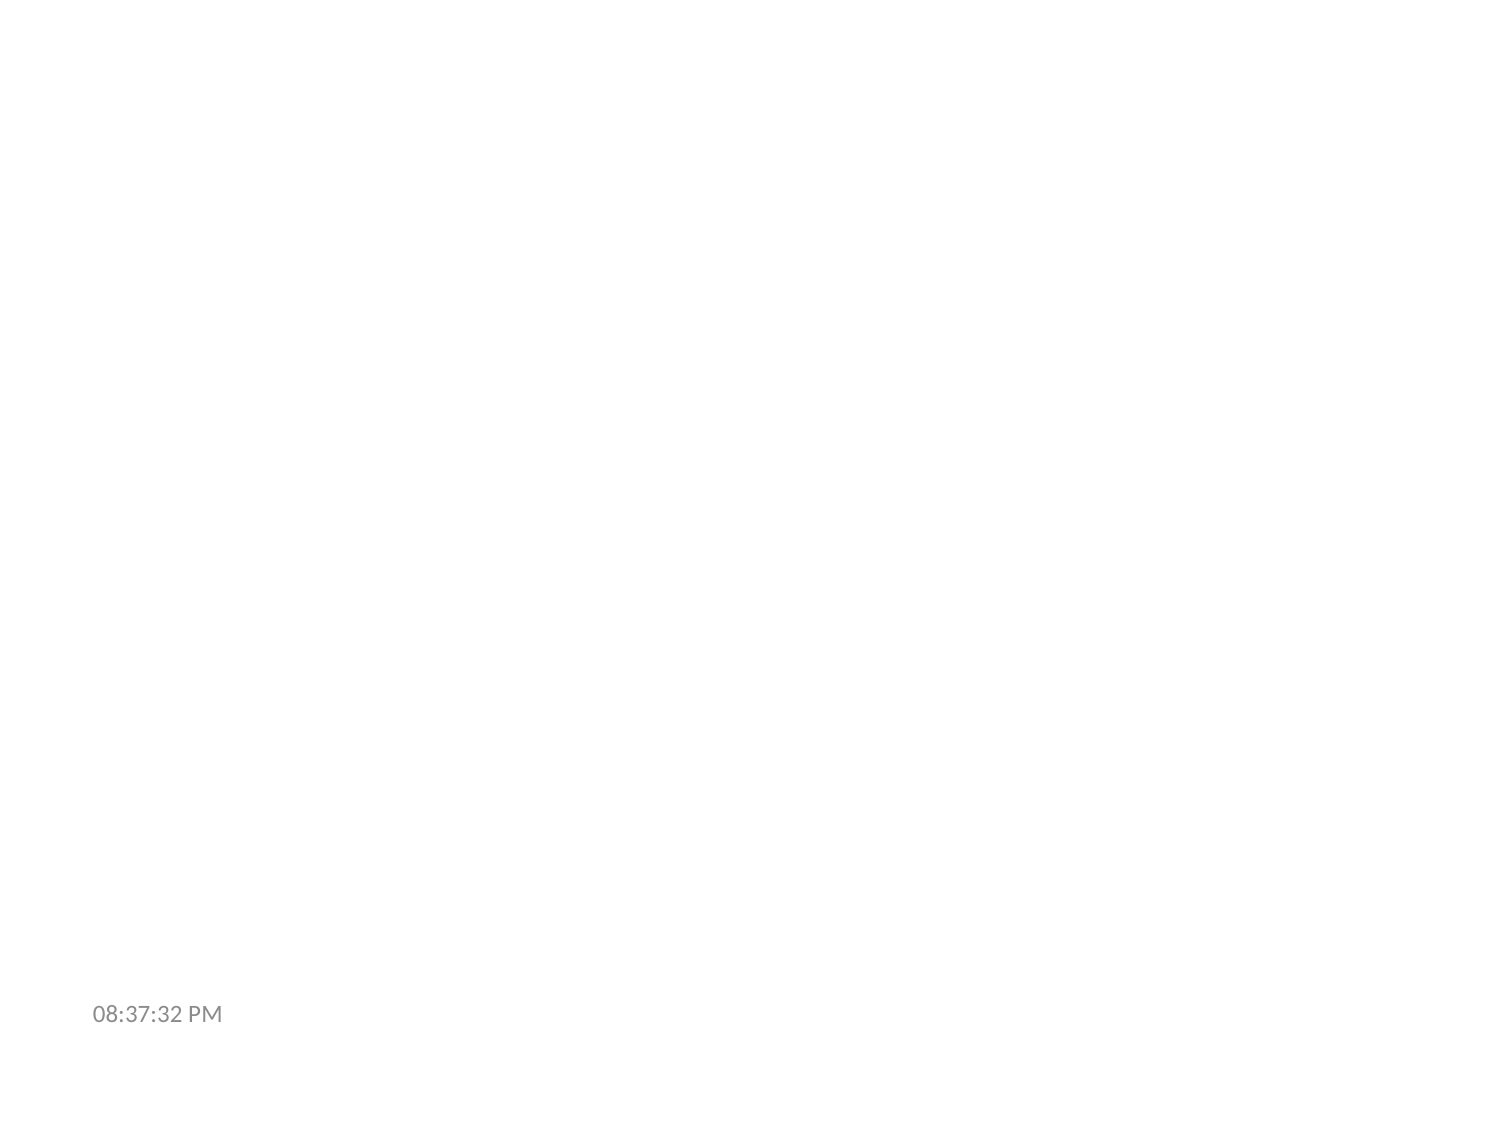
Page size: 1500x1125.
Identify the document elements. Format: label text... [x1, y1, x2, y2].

text_box 3:35:09 PM [77, 982, 428, 1043]
